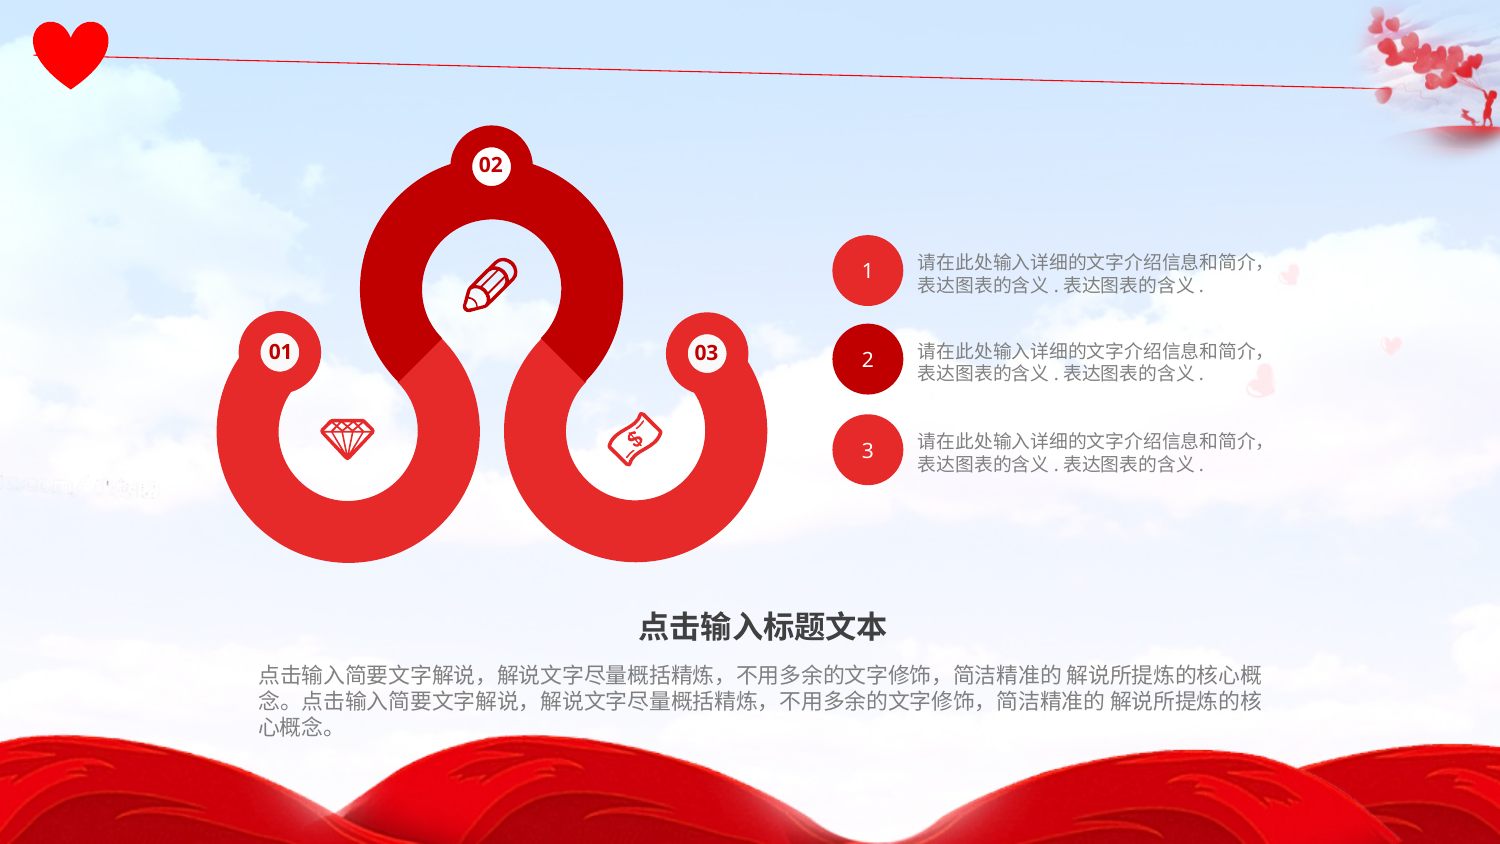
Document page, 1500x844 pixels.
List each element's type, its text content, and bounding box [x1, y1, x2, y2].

text_box 3 [831, 413, 903, 487]
text_box 请在此处输入详细的文字介绍信息和简介，表达图表的含义.表达图表的含义. [903, 243, 1291, 332]
text_box 1 [831, 234, 903, 308]
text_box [669, 323, 744, 384]
picture [0, 471, 1500, 844]
text_box 请在此处输入详细的文字介绍信息和简介，表达图表的含义.表达图表的含义. [903, 422, 1291, 521]
text_box 请在此处输入详细的文字介绍信息和简介，表达图表的含义.表达图表的含义. [903, 332, 1291, 422]
text_box [320, 418, 375, 461]
picture [292, 471, 404, 500]
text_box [243, 321, 318, 383]
text_box [359, 164, 624, 383]
text_box 点击输入简要文字解说，解说文字尽量概括精炼，不用多余的文字修饰，简洁精准的 解说所提炼的核心概念。点击输入简要文字解说，解说文字尽量概括精炼，不用多余的文字修饰，简洁精准的 解说所提炼的核心概念。 [258, 661, 1264, 740]
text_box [454, 136, 528, 197]
text_box [216, 339, 480, 563]
text_box [504, 339, 768, 563]
picture [580, 471, 691, 500]
text_box 2 [831, 322, 903, 396]
text_box 点击输入标题文本 [638, 607, 892, 646]
picture [1334, 0, 1500, 171]
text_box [607, 411, 663, 467]
text_box [462, 257, 518, 313]
